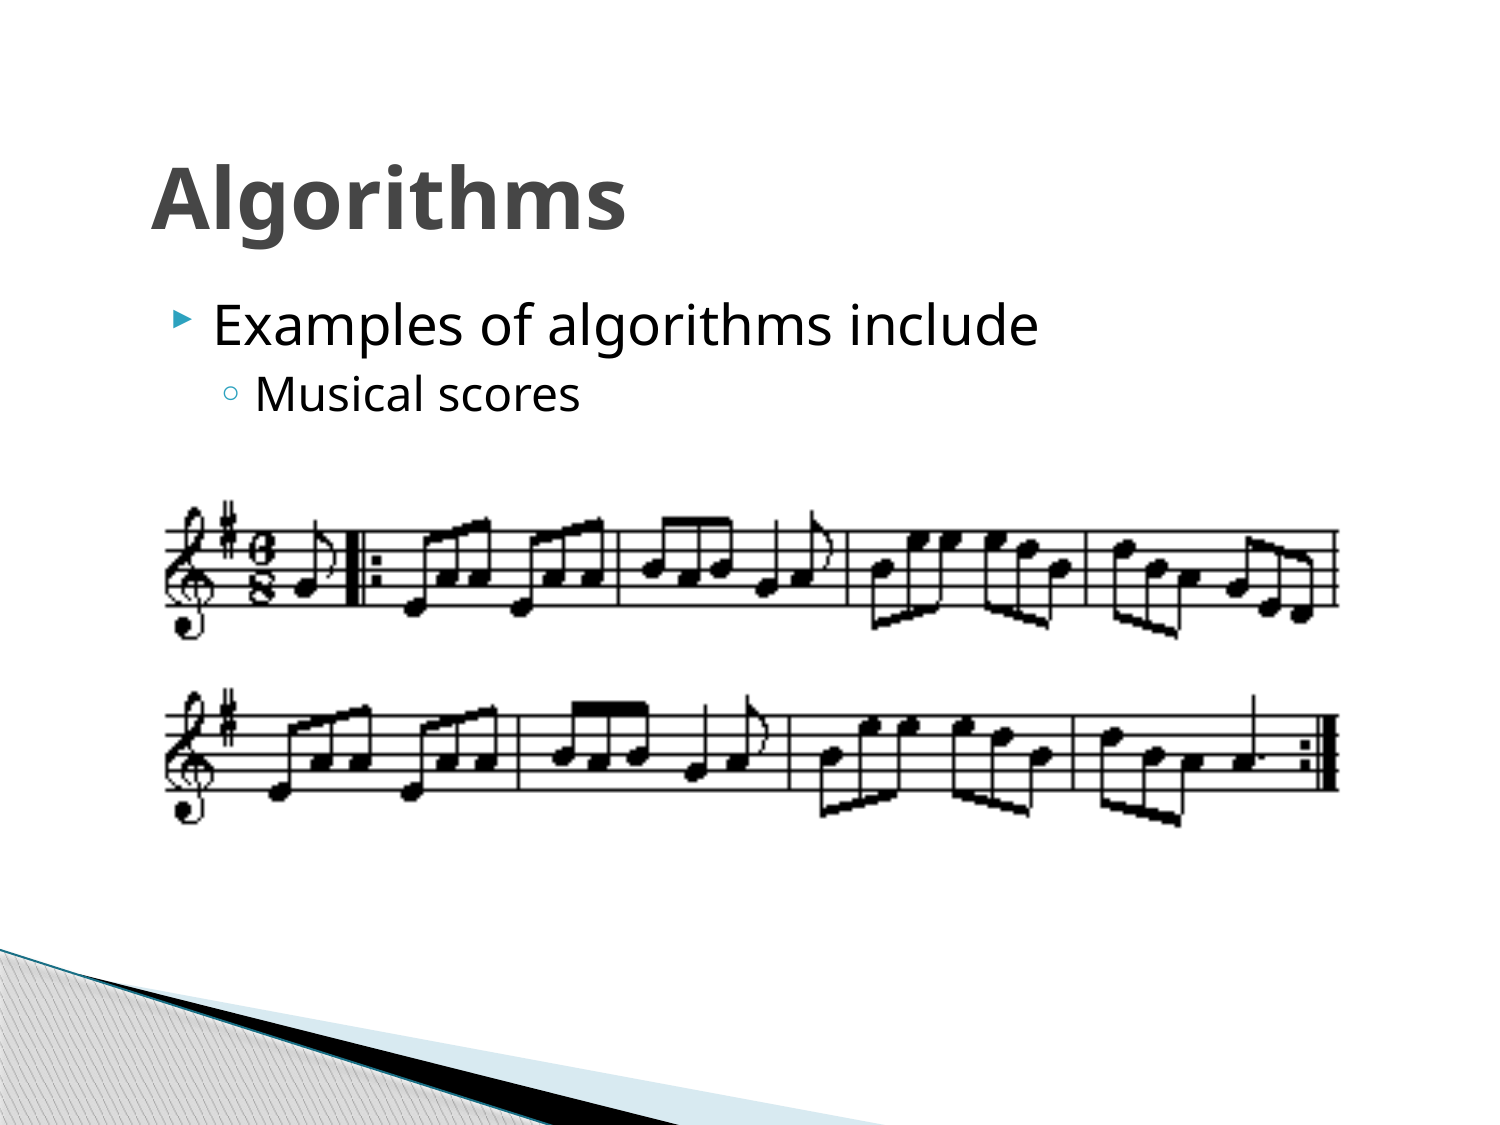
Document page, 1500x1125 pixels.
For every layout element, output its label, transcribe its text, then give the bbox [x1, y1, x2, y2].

text_box Examples of algorithms include Musical scores [137, 282, 1400, 1059]
text_box Algorithms [124, 124, 1426, 310]
picture [159, 479, 1353, 835]
